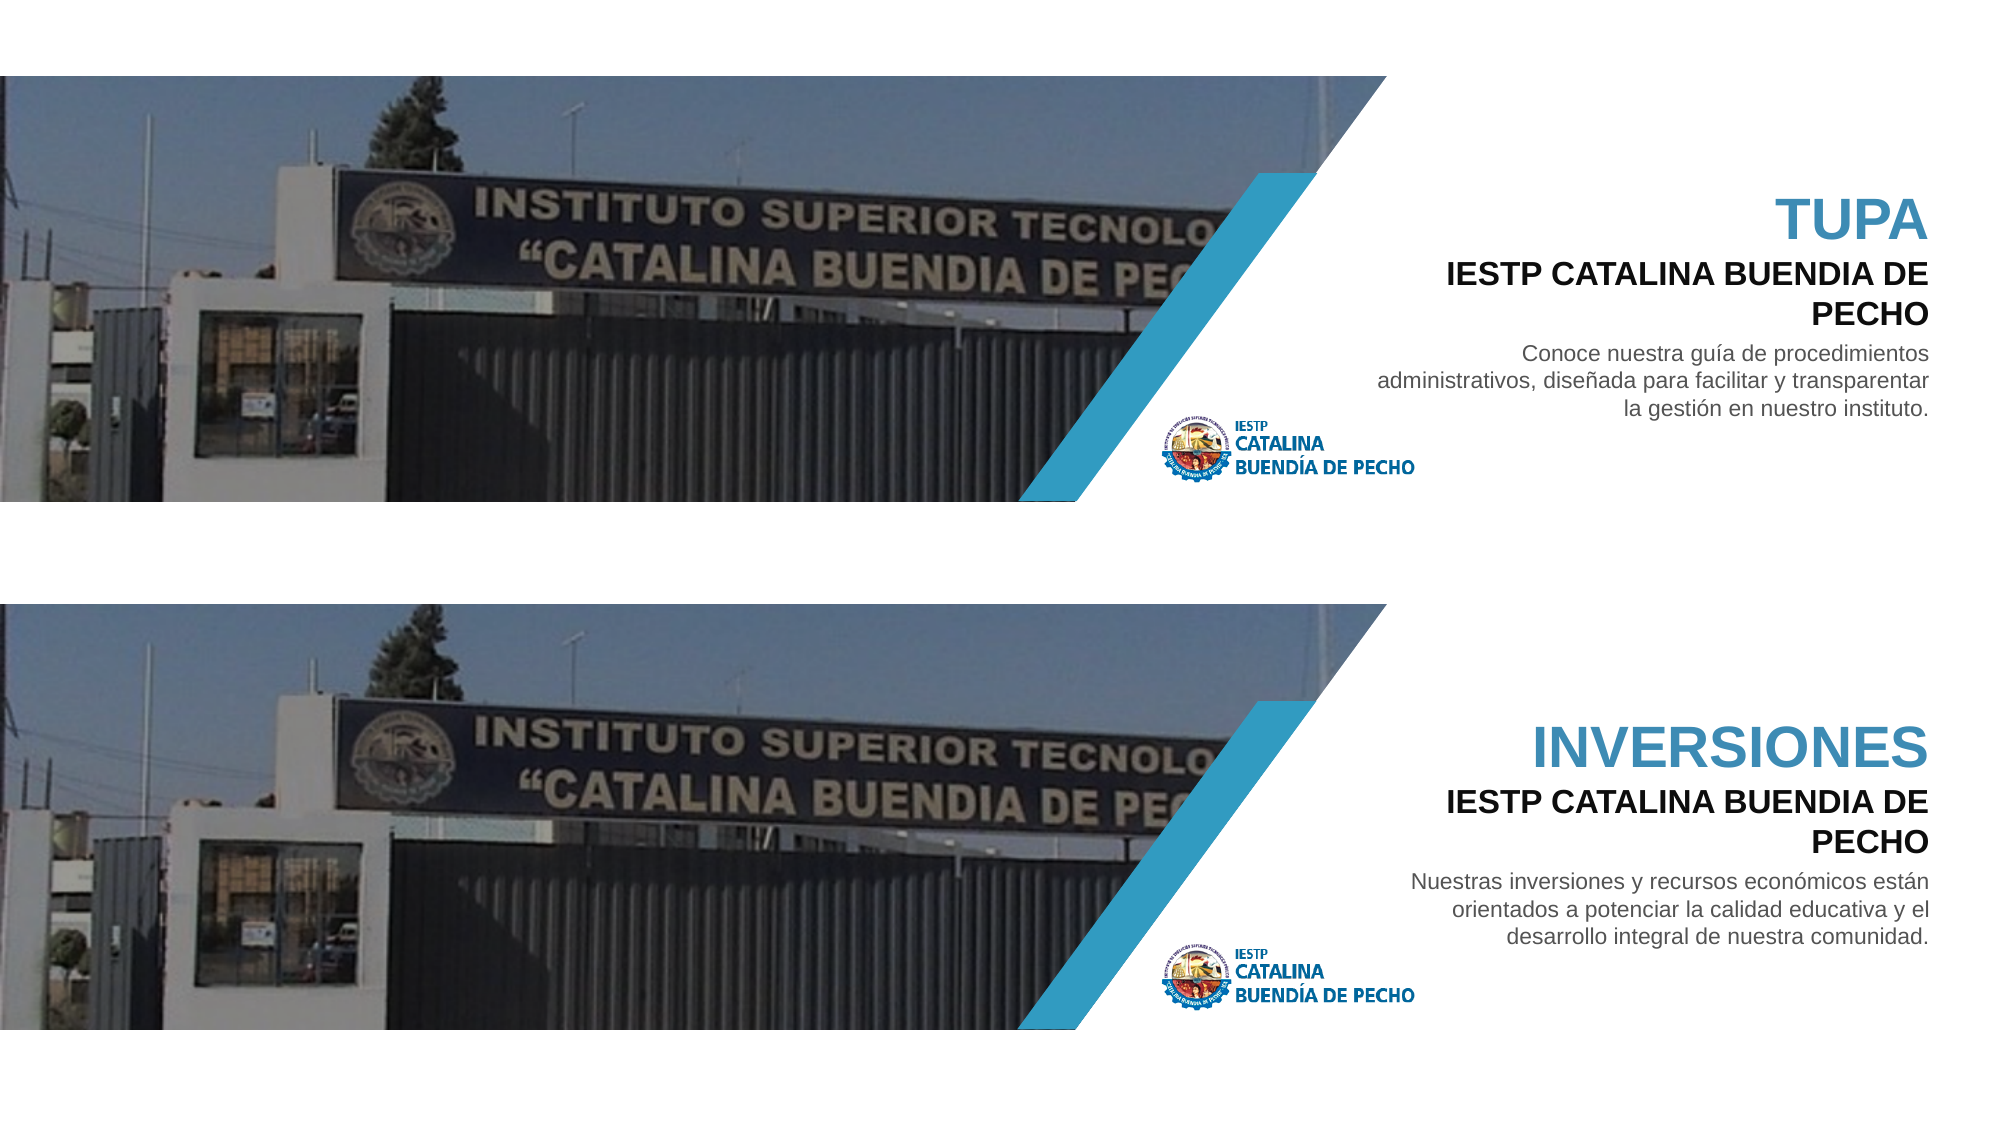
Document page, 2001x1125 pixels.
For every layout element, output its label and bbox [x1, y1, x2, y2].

text_box [0, 604, 2000, 1030]
text_box [0, 76, 2000, 502]
